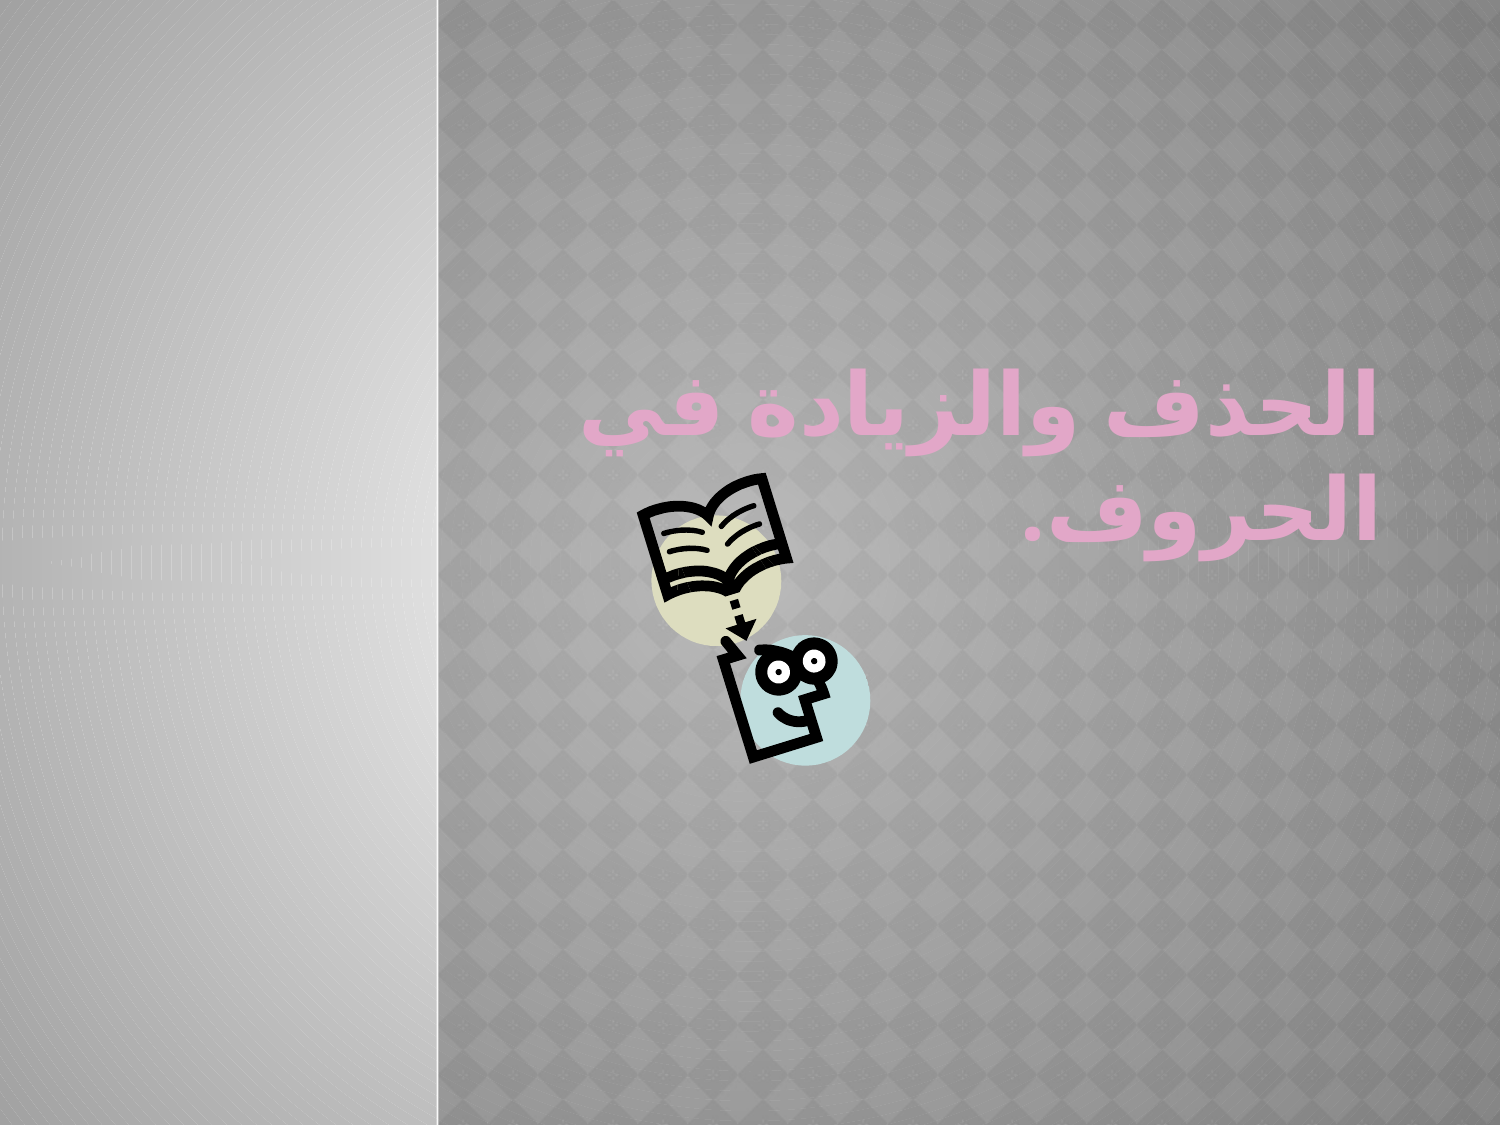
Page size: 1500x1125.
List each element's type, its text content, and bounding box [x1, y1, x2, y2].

picture [666, 479, 848, 778]
title الحذف والزيادة في الحروف. [552, 87, 1390, 558]
